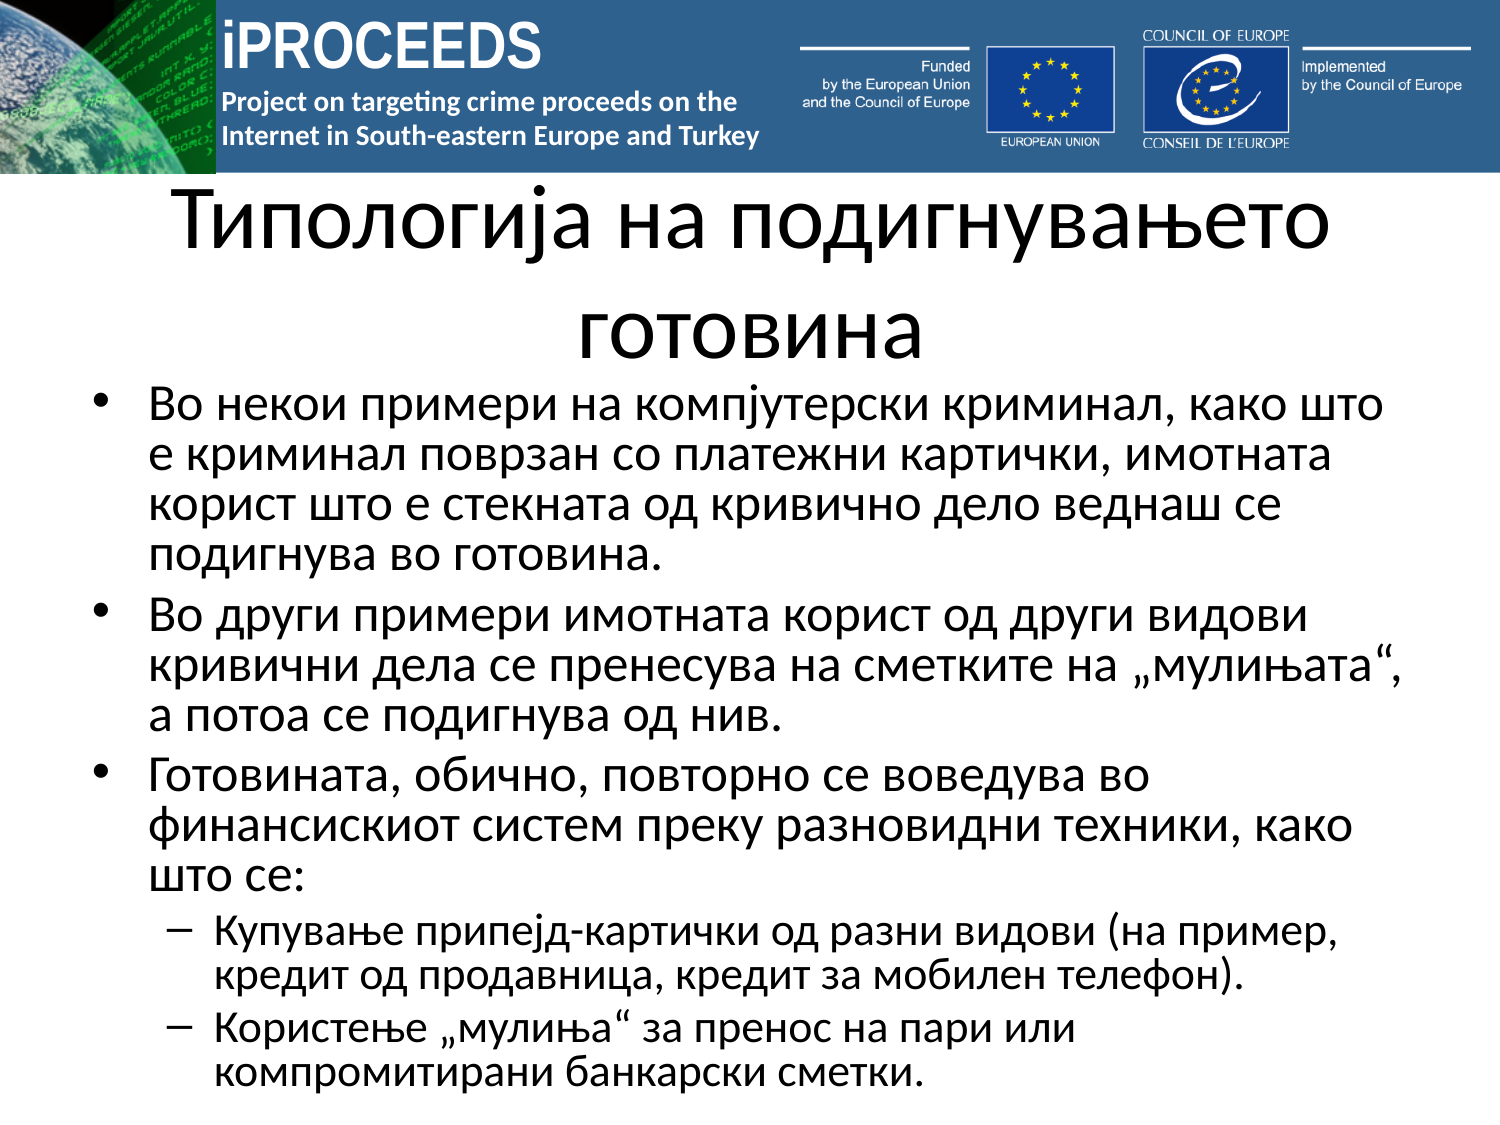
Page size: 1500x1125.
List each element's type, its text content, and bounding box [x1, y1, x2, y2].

list Во некои примери на компјутерски криминал, како што е криминал поврзан со платежни картички, имотната корист што е стекната од кривично дело веднаш се подигнува во готовина. Во други примери имотната корист од други видови кривични дела се пренесува на сметките на „мулињата“, а потоа се подигнува од нив. Готовината, обично, повторно се воведува во финансискиот систем преку разновидни техники, како што се: Купување припејд-картички од разни видови (на пример, кредит од продавница, кредит за мобилен телефон). Користење „мулиња“ за пренос на пари или компромитирани банкарски сметки. [76, 373, 1427, 1017]
picture [0, 0, 216, 174]
picture [800, 30, 1471, 148]
title Типологија на подигнувањето готовина [76, 172, 1427, 361]
